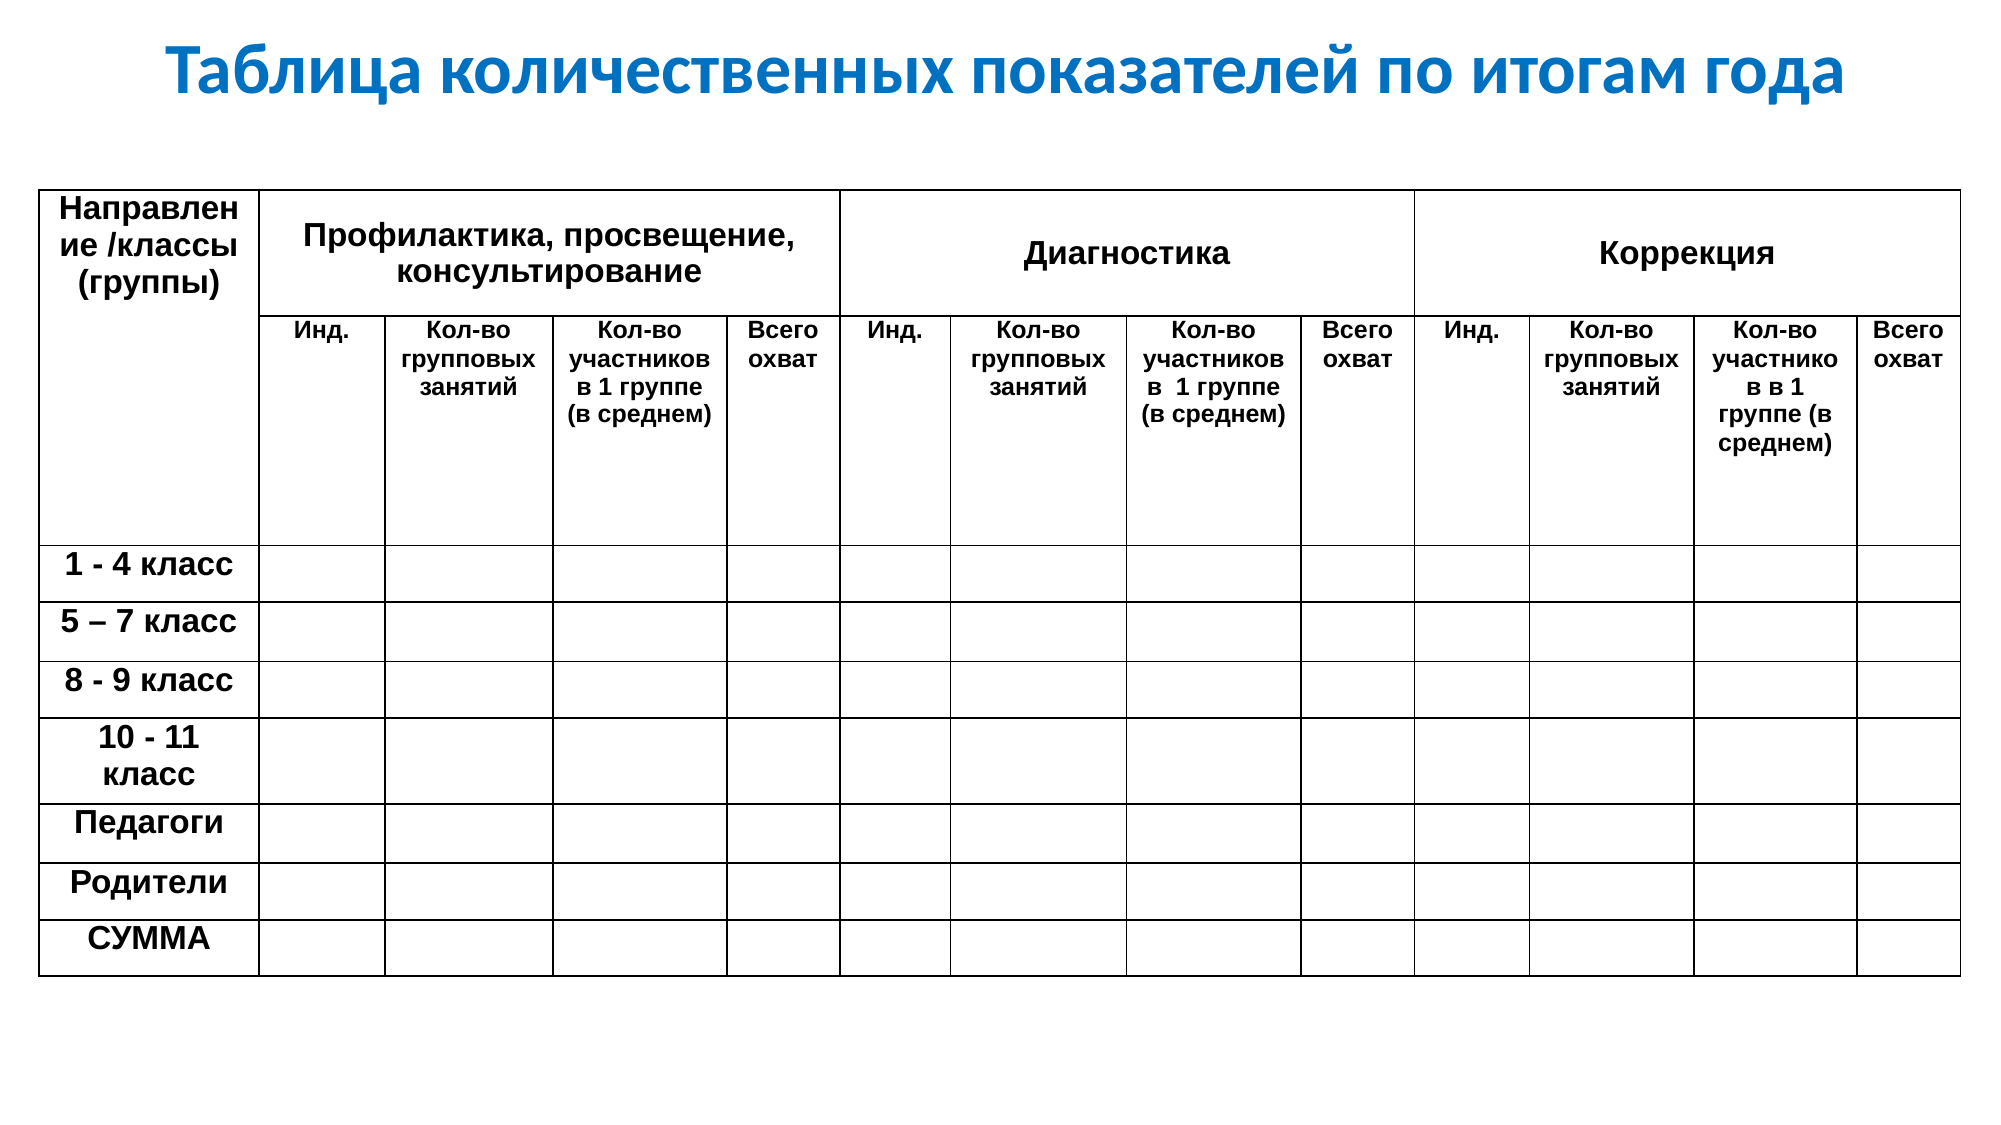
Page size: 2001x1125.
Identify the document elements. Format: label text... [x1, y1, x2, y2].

table_cell [1530, 546, 1693, 601]
table_cell [1127, 719, 1300, 803]
table_cell Кол-во групповых занятий [386, 317, 552, 545]
table_cell [260, 805, 384, 862]
table_cell [1858, 719, 1960, 803]
table_cell [554, 719, 726, 803]
table_cell Всего охват [1302, 317, 1414, 545]
table_header Направление /классы (группы) [40, 191, 258, 545]
table_cell [1530, 921, 1693, 975]
table_cell [1858, 805, 1960, 862]
table_cell Инд. [1415, 317, 1529, 545]
table_cell [1127, 546, 1300, 601]
table_cell [1695, 805, 1856, 862]
table_cell [728, 603, 839, 661]
table_cell [1302, 864, 1414, 919]
table_header Профилактика, просвещение, консультирование [260, 191, 839, 315]
table_header Коррекция [1415, 191, 1960, 315]
table_cell [1530, 805, 1693, 862]
table_cell [1858, 921, 1960, 975]
table_cell [1415, 921, 1529, 975]
table_cell [1415, 662, 1529, 717]
table_cell Инд. [841, 317, 950, 545]
table_cell [951, 603, 1126, 661]
table_cell [1695, 921, 1856, 975]
table_cell 5 – 7 класс [40, 603, 258, 661]
table_cell [1695, 603, 1856, 661]
table_cell [1695, 719, 1856, 803]
table_cell [841, 546, 950, 601]
table_cell [260, 546, 384, 601]
table_cell [260, 864, 384, 919]
table_cell [554, 921, 726, 975]
table_cell [1127, 864, 1300, 919]
table_cell [386, 719, 552, 803]
table_cell [1858, 603, 1960, 661]
table_cell [554, 603, 726, 661]
table_cell [1415, 603, 1529, 661]
table_cell [554, 864, 726, 919]
table_cell СУММА [40, 921, 258, 975]
table_cell [951, 719, 1126, 803]
table_cell [1302, 921, 1414, 975]
table_header Диагностика [841, 191, 1414, 315]
table_cell [554, 662, 726, 717]
table_cell Всего охват [728, 317, 839, 545]
table_cell [1127, 921, 1300, 975]
table_cell [1530, 864, 1693, 919]
table_cell [386, 662, 552, 717]
table_cell Педагоги [40, 805, 258, 862]
table_cell [1127, 805, 1300, 862]
table_cell [1302, 603, 1414, 661]
table_cell [260, 662, 384, 717]
table_cell [951, 864, 1126, 919]
table_cell 10 - 11 класс [40, 719, 258, 803]
table_cell [386, 603, 552, 661]
table_cell [728, 864, 839, 919]
table_cell 1 - 4 класс [40, 546, 258, 601]
table_cell [841, 662, 950, 717]
table_cell [1530, 603, 1693, 661]
table_cell [554, 546, 726, 601]
table_cell [1127, 603, 1300, 661]
table_cell [951, 921, 1126, 975]
table_cell [1302, 662, 1414, 717]
table_cell [841, 921, 950, 975]
table_cell [260, 921, 384, 975]
table_cell [1302, 546, 1414, 601]
table_cell [386, 805, 552, 862]
title Таблица количественных показателей по итогам года [102, 24, 1910, 118]
table_cell [1127, 662, 1300, 717]
table_cell Кол-во групповых занятий [951, 317, 1126, 545]
table_cell Родители [40, 864, 258, 919]
table_cell [386, 546, 552, 601]
table_cell [728, 546, 839, 601]
table_cell [386, 921, 552, 975]
table_cell [1695, 662, 1856, 717]
table_cell [260, 719, 384, 803]
table_cell Кол-во групповых занятий [1530, 317, 1693, 545]
table_cell [1302, 719, 1414, 803]
table_cell [841, 805, 950, 862]
table_cell [951, 805, 1126, 862]
table_cell [1695, 546, 1856, 601]
table_cell [1415, 546, 1529, 601]
table_cell Кол-во участников в 1 группе (в среднем) [554, 317, 726, 545]
table_cell [1858, 864, 1960, 919]
table_cell [1415, 864, 1529, 919]
table_cell [841, 864, 950, 919]
table_cell [728, 921, 839, 975]
table_cell [1530, 719, 1693, 803]
table_cell [1858, 546, 1960, 601]
table_cell [841, 719, 950, 803]
table_cell [728, 805, 839, 862]
table_cell [1858, 662, 1960, 717]
table_cell Кол-во участников в 1 группе (в среднем) [1127, 317, 1300, 545]
table_cell [841, 603, 950, 661]
table_cell Кол-во участников в 1 группе (в среднем) [1695, 317, 1856, 545]
table_cell [1415, 719, 1529, 803]
table_cell [1302, 805, 1414, 862]
table_cell [386, 864, 552, 919]
table_cell [951, 546, 1126, 601]
table_cell [554, 805, 726, 862]
table_cell [1695, 864, 1856, 919]
table_cell [728, 662, 839, 717]
table_cell 8 - 9 класс [40, 662, 258, 717]
table_cell [1530, 662, 1693, 717]
table_cell Инд. [260, 317, 384, 545]
table_cell [728, 719, 839, 803]
table_cell Всего охват [1858, 317, 1960, 545]
table_cell [260, 603, 384, 661]
table_cell [951, 662, 1126, 717]
table_cell [1415, 805, 1529, 862]
